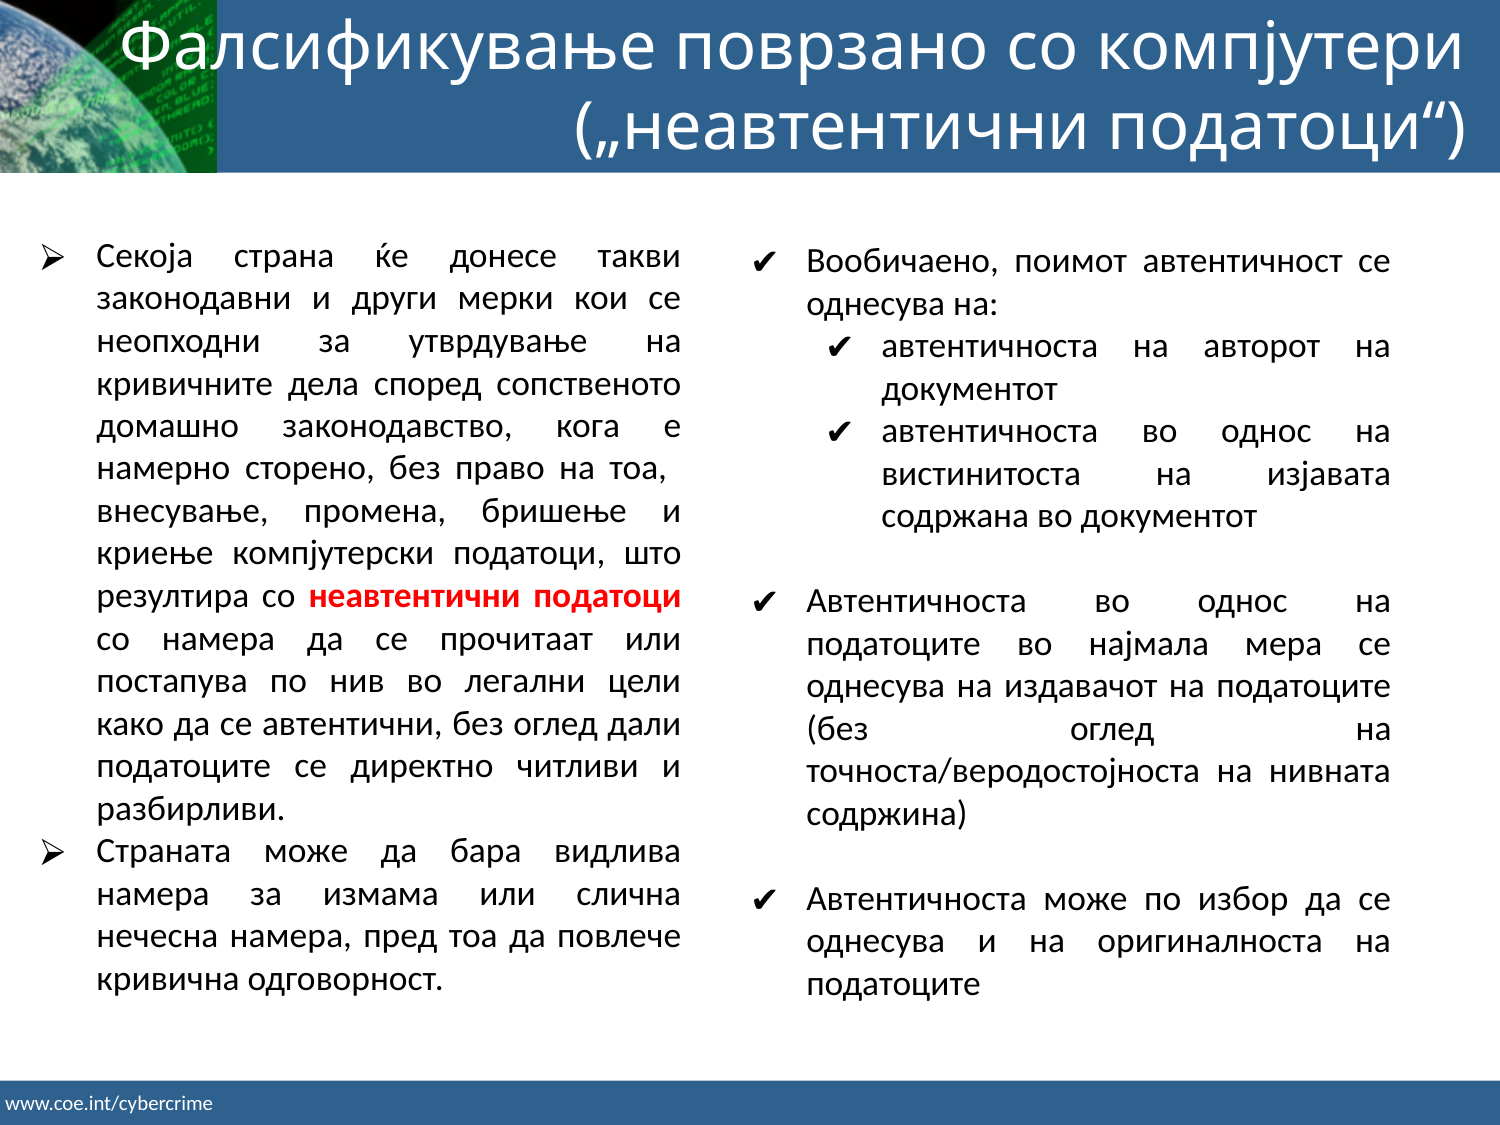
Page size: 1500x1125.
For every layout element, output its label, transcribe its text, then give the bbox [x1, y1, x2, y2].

text_box Фалсификување поврзано со компјутери („неавтентични податоци“) [25, 0, 1483, 171]
text_box Вообичаено, поимот автентичност се однесува на: автентичноста на авторот на документот автентичноста во однос на вистинитоста на изјавата содржана во документот Автентичноста во однос на податоците во најмала мера се однесува на издавачот на податоците (без оглед на точноста/веродостојноста на нивната содржина) Автентичноста може по избор да се однесува и на оригиналноста на податоците [734, 229, 1407, 1011]
text_box Секоја страна ќе донесе такви законодавни и други мерки кои се неопходни за утврдување на кривичните дела според сопственото домашно законодавство, кога е намерно сторено, без право на тоа, внесување, промена, бришење и криење компјутерски податоци, што резултира со неавтентични податоци со намера да се прочитаат или постапува по нив во легални цели како да се автентични, без оглед дали податоците се директно читливи и разбирливи. Страната може да бара видлива намера за измама или слична нечесна намера, пред тоа да повлече кривична одговорност. [25, 224, 697, 1005]
picture [0, 0, 217, 173]
